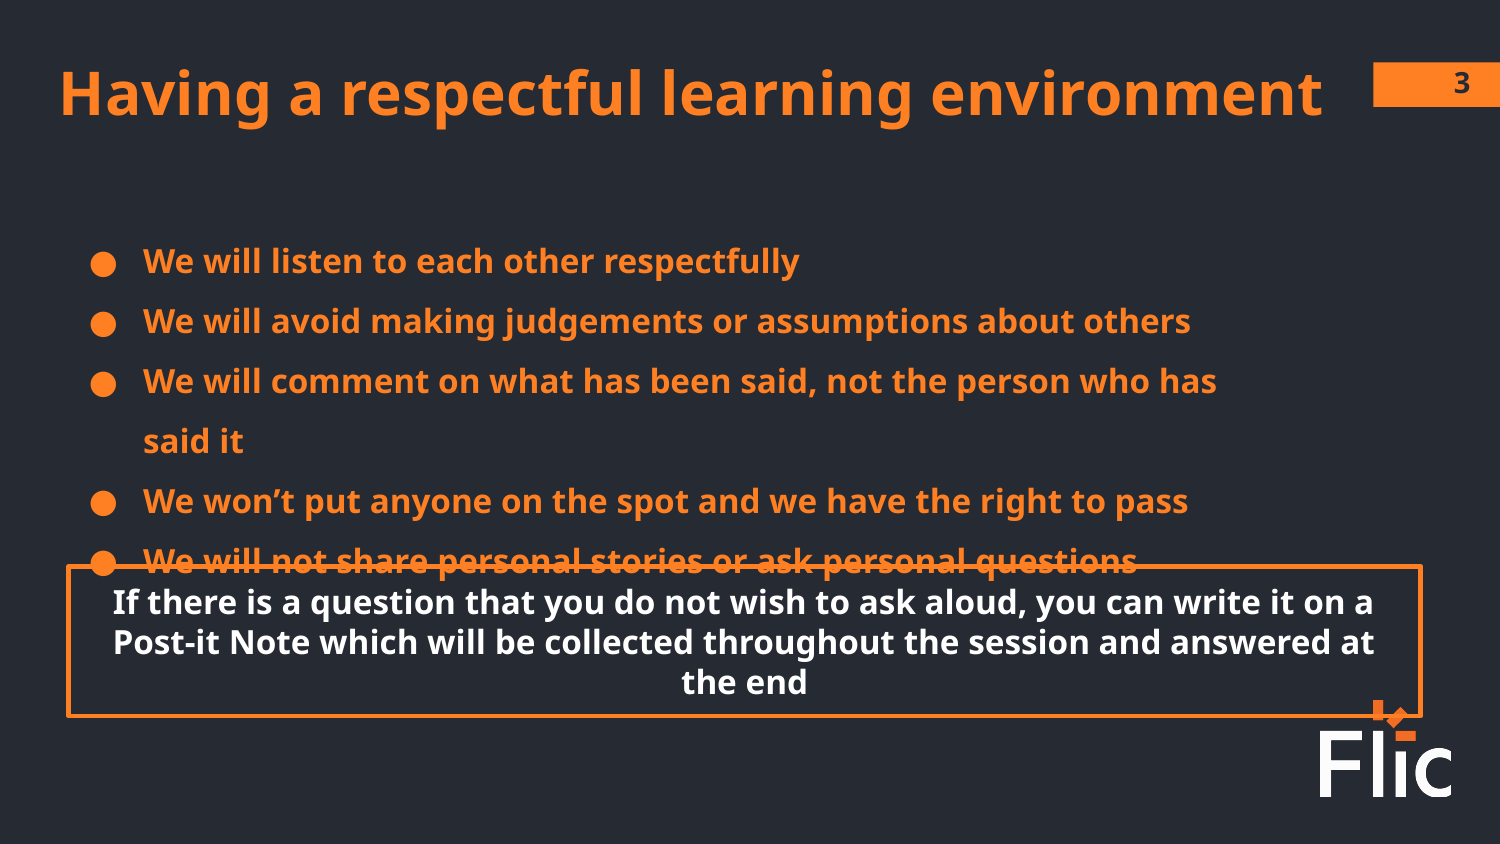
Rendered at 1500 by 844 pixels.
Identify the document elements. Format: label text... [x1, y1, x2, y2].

text_box We will listen to each other respectfully We will avoid making judgements or assumptions about others We will comment on what has been said, not the person who has said it We won’t put anyone on the spot and we have the right to pass We will not share personal stories or ask personal questions [53, 205, 1307, 595]
slide_number ‹#› [1423, 66, 1500, 104]
text_box Having a respectful learning environment [59, 44, 1377, 173]
text_box If there is a question that you do not wish to ask aloud, you can write it on a Post-it Note which will be collected throughout the session and answered at the end [68, 566, 1421, 716]
picture [1320, 700, 1451, 797]
